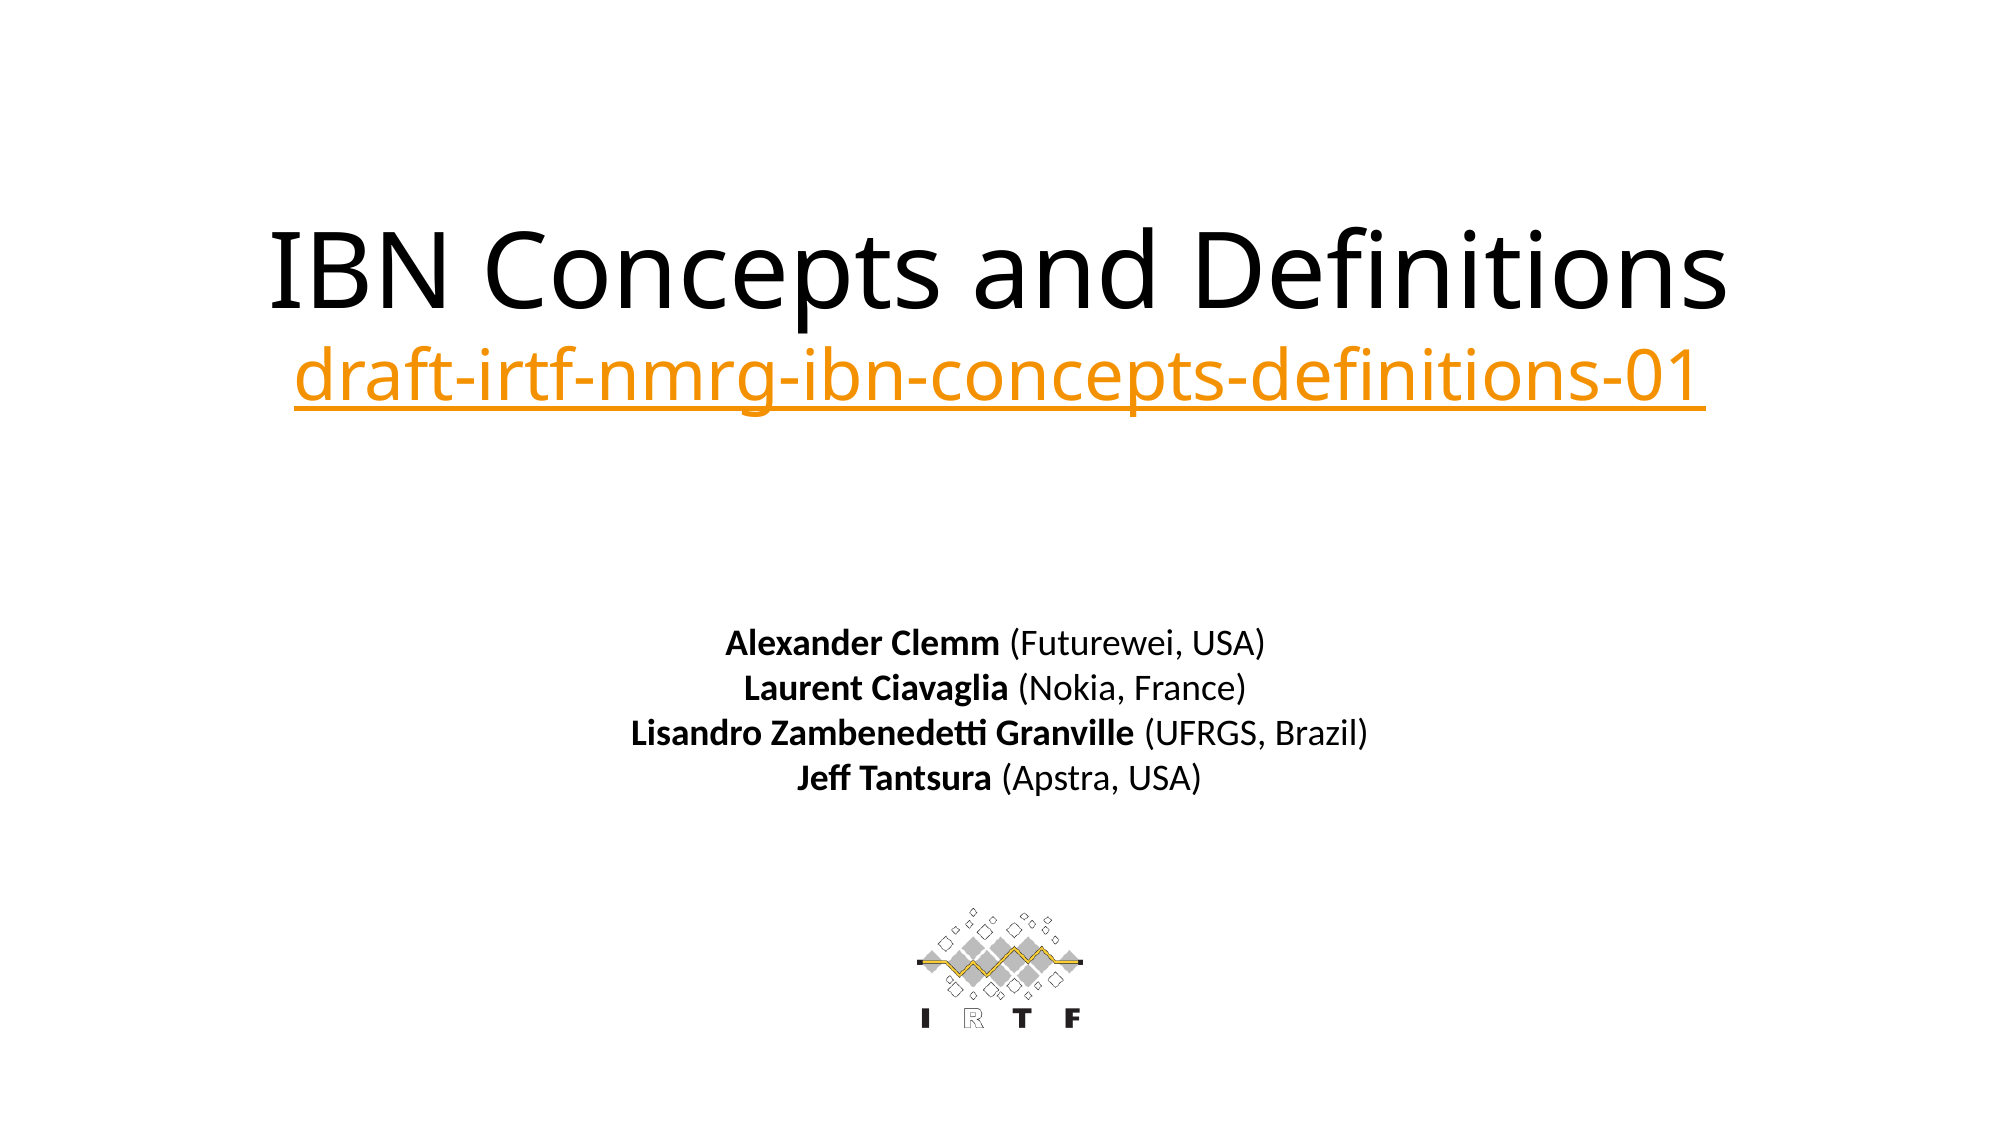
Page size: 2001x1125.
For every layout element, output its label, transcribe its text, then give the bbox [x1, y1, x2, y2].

picture [917, 908, 1083, 1028]
subtitle Alexander Clemm (Futurewei, USA) Laurent Ciavaglia (Nokia, France) Lisandro Zambenedetti Granville (UFRGS, Brazil) Jeff Tantsura (Apstra, USA) [249, 610, 1750, 819]
title IBN Concepts and Definitions draft-irtf-nmrg-ibn-concepts-definitions-01 [249, 184, 1750, 426]
